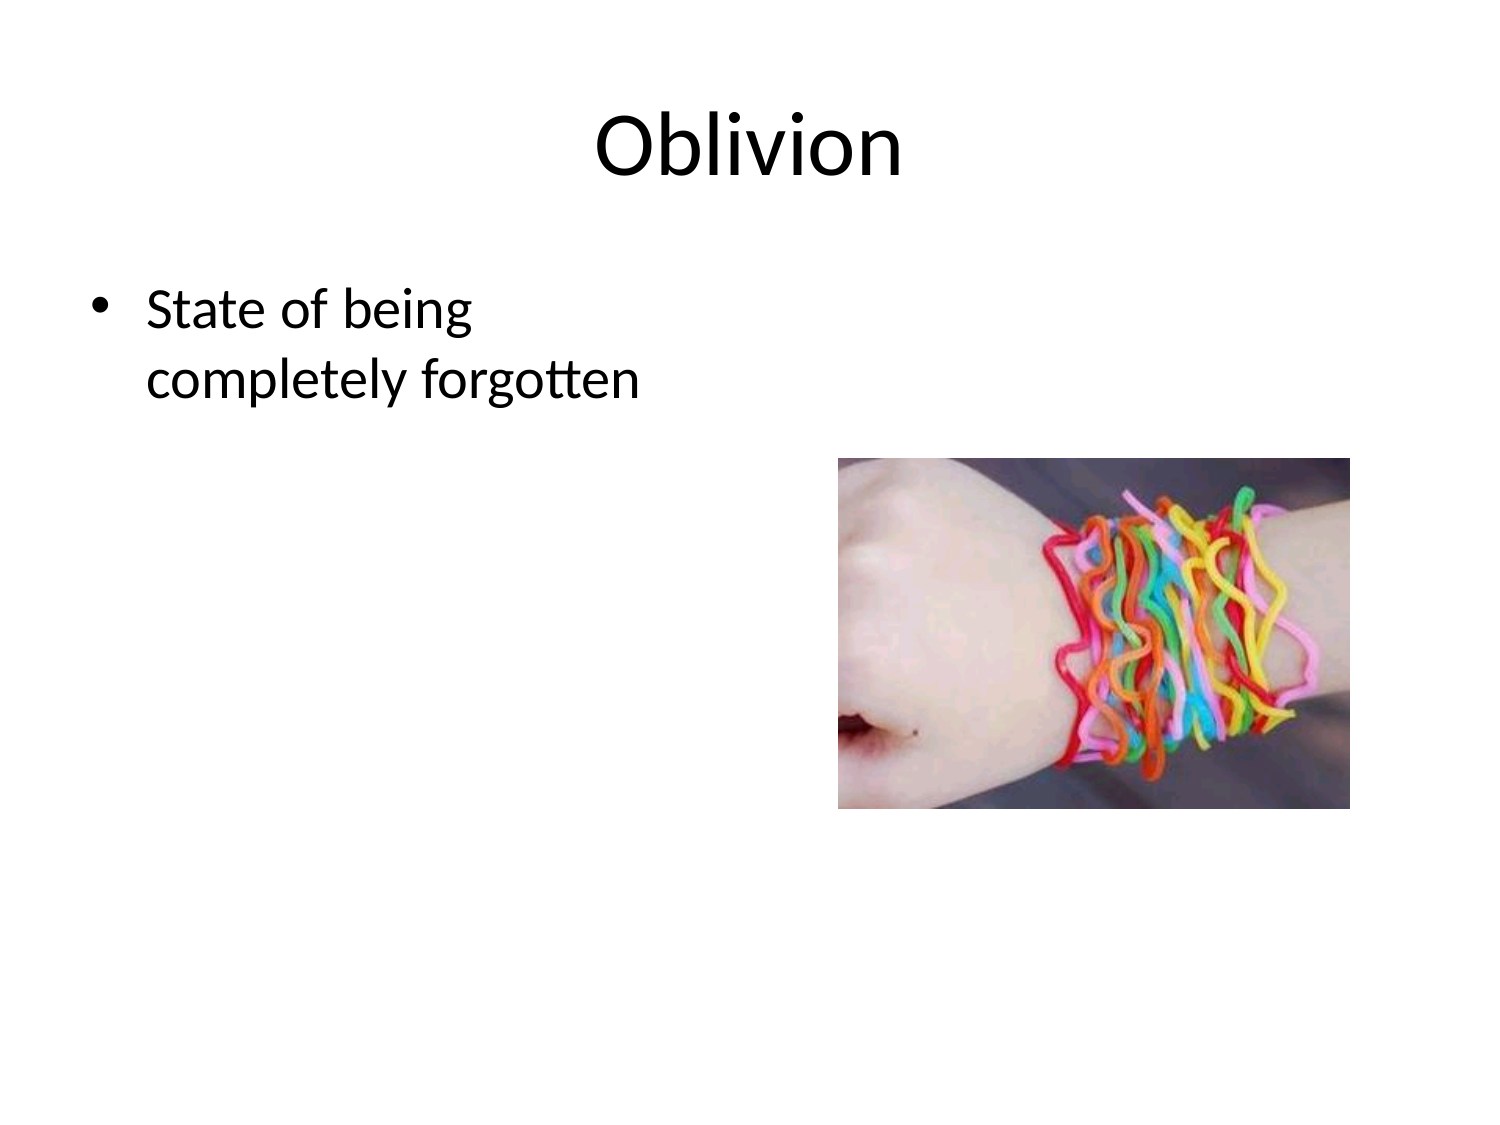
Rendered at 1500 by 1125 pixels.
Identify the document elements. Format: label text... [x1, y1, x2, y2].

list State of being completely forgotten [75, 262, 738, 1005]
title Oblivion [75, 45, 1425, 233]
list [837, 458, 1350, 809]
